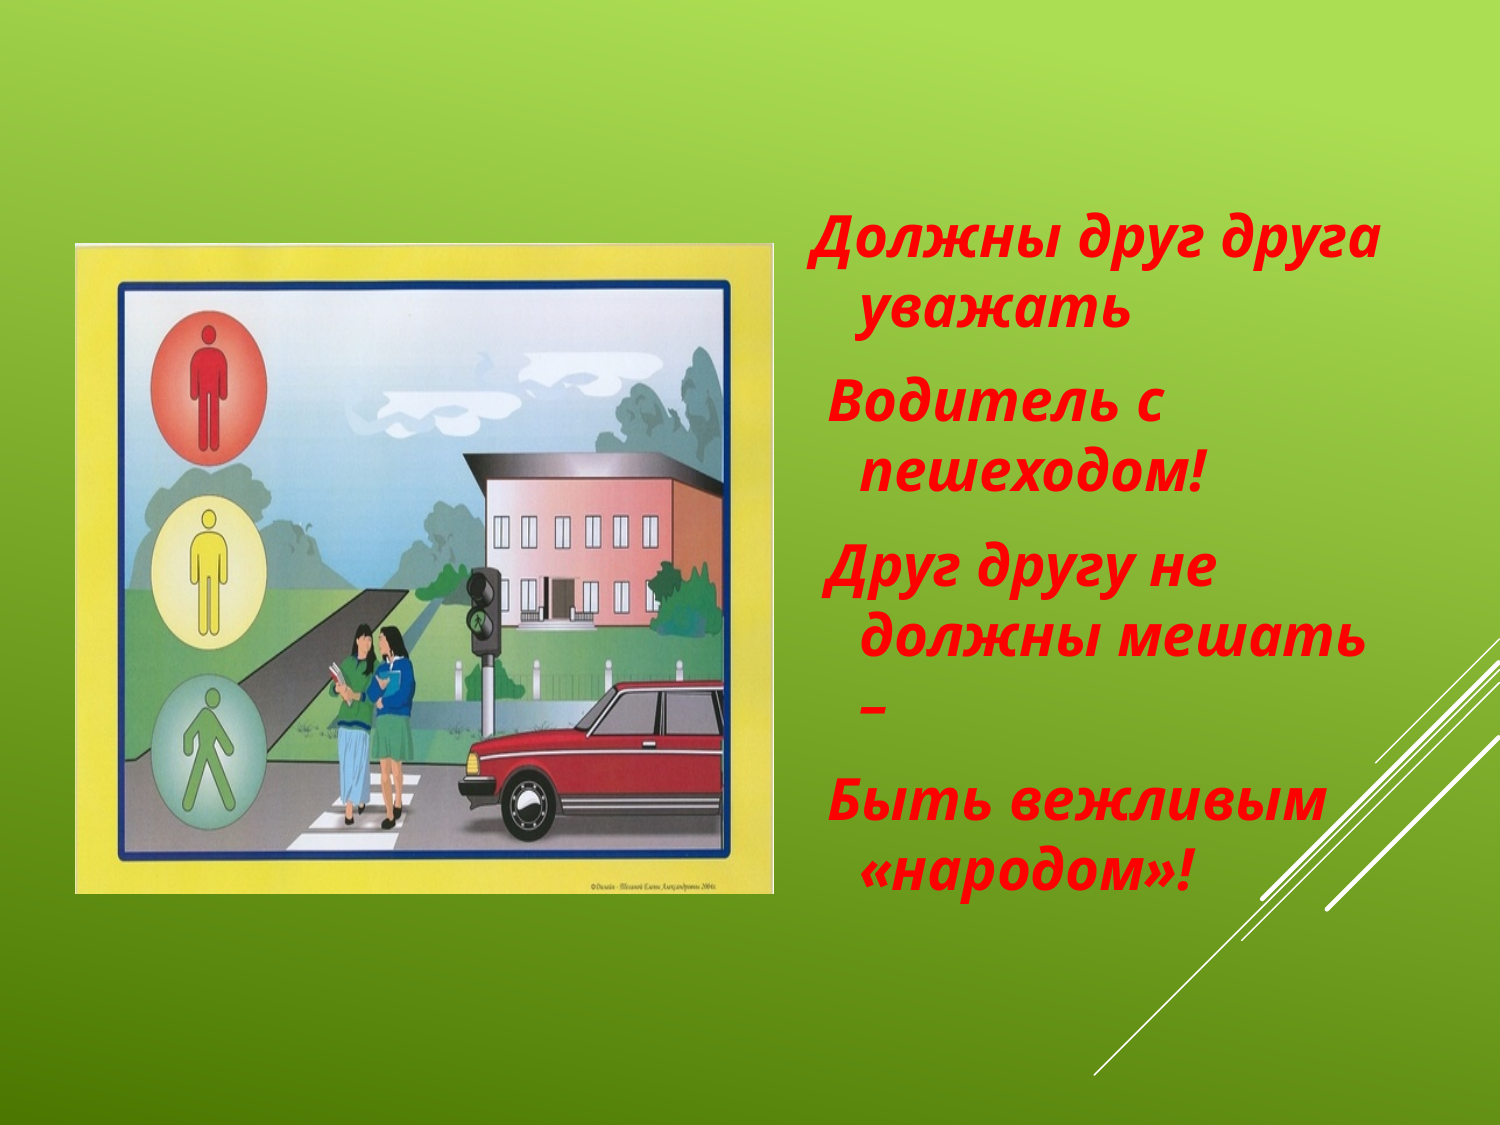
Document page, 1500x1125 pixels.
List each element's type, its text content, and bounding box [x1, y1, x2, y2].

list Должны друг друга уважать Водитель с пешеходом! Друг другу не должны мешать – Быть вежливым «народом»! [797, 148, 1425, 953]
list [74, 243, 774, 894]
